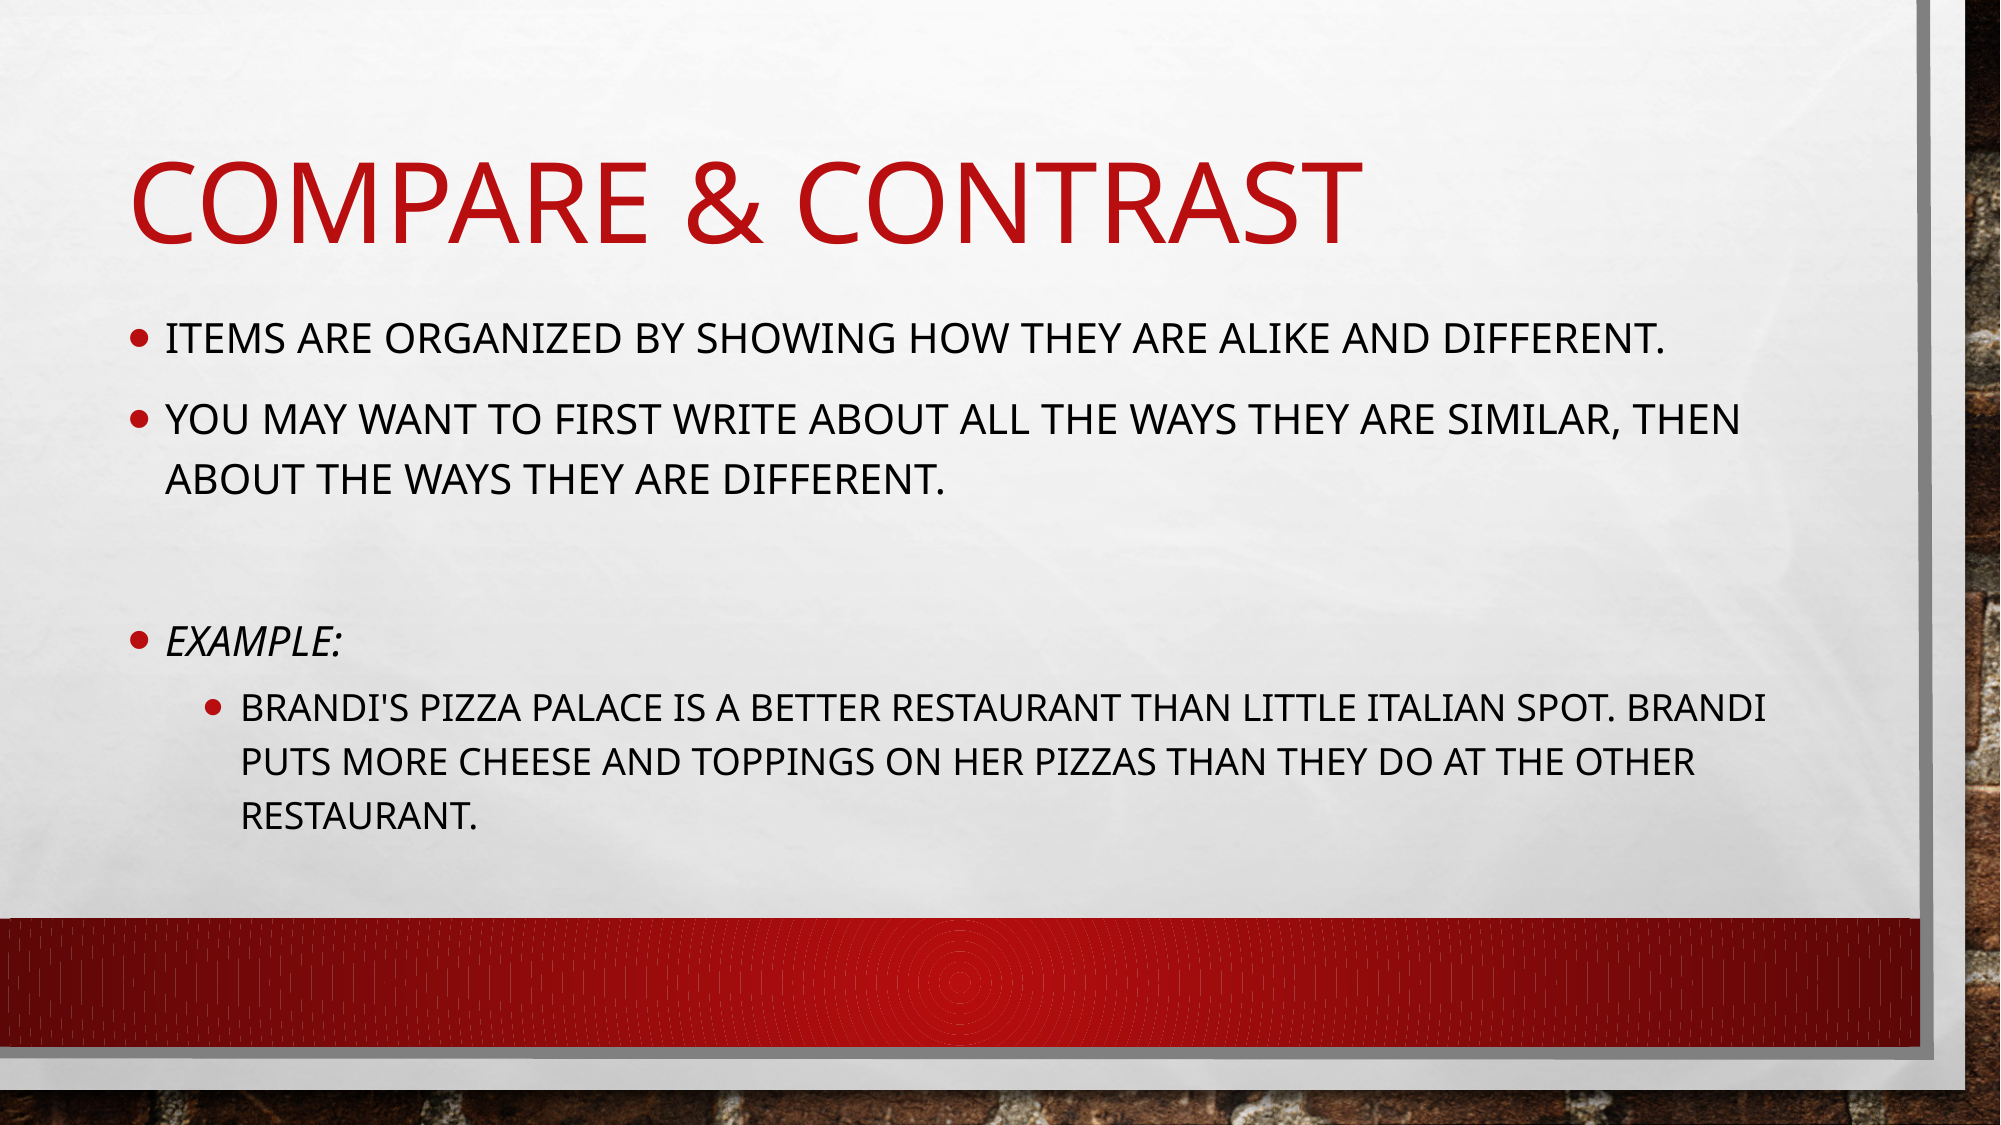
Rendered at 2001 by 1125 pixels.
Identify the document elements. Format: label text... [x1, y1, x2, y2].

list Items are organized by showing how they are alike and different. You may want to first write about all the ways they are similar, then about the ways they are different. example: Brandi's Pizza Palace is a better restaurant than Little Italian Spot. Brandi puts more cheese and toppings on her pizzas than they do at the other restaurant. [112, 338, 1818, 882]
picture [0, 0, 2000, 1125]
title Compare & Contrast [112, 112, 1818, 302]
